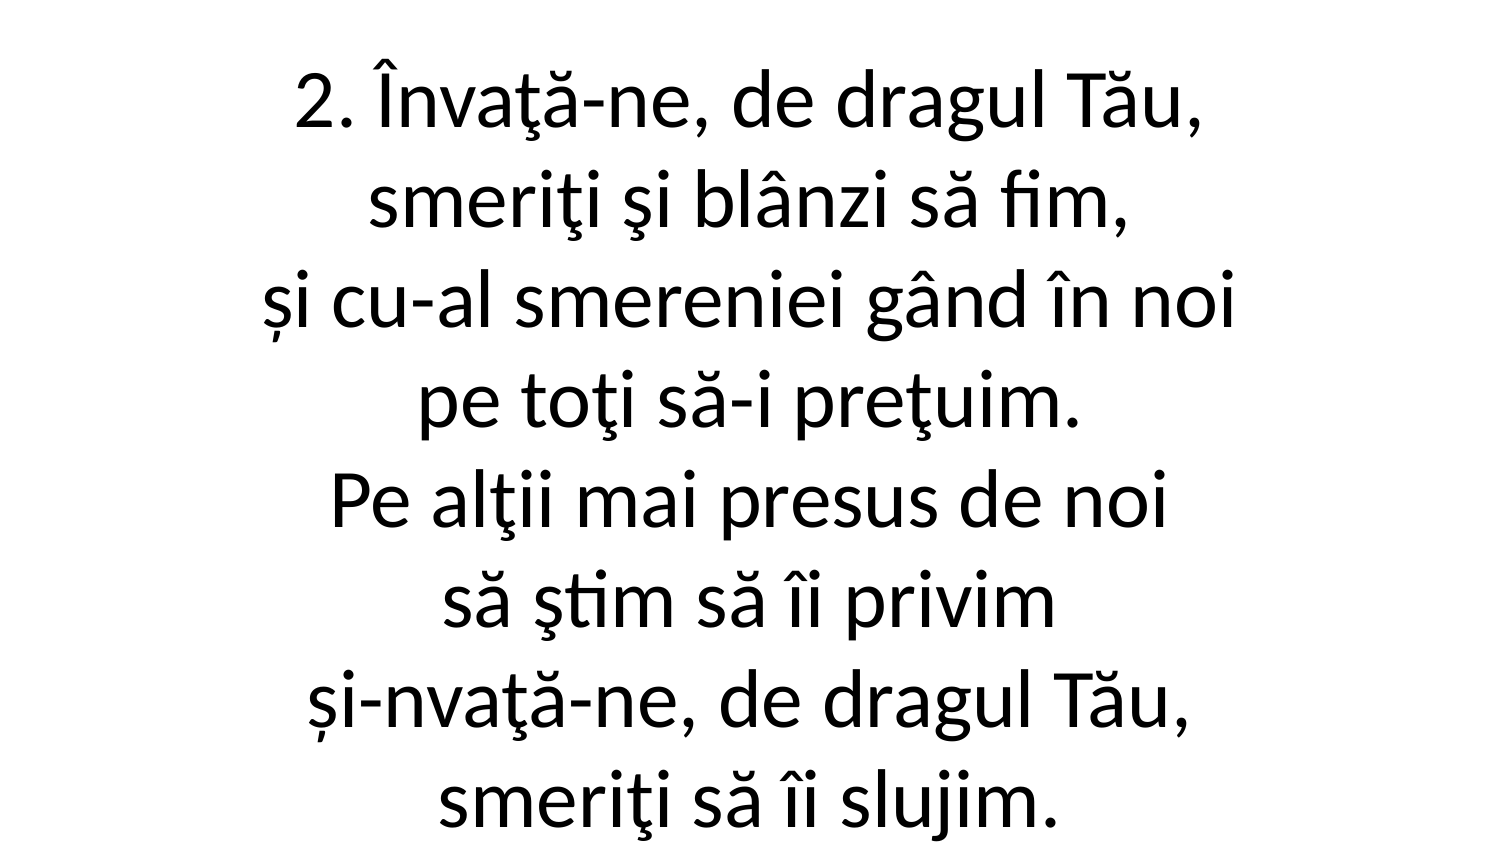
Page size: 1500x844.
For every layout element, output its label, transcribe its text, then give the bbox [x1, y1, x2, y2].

text_box 2. Învaţă-ne, de dragul Tău, smeriţi şi blânzi să fim, și cu-­al smereniei gând în noi pe toţi să-­i preţuim. Pe alţii mai presus de noi să ştim să îi privim și­-nvaţă-ne, de dragul Tău, smeriţi să îi slujim. [246, 0, 1254, 844]
